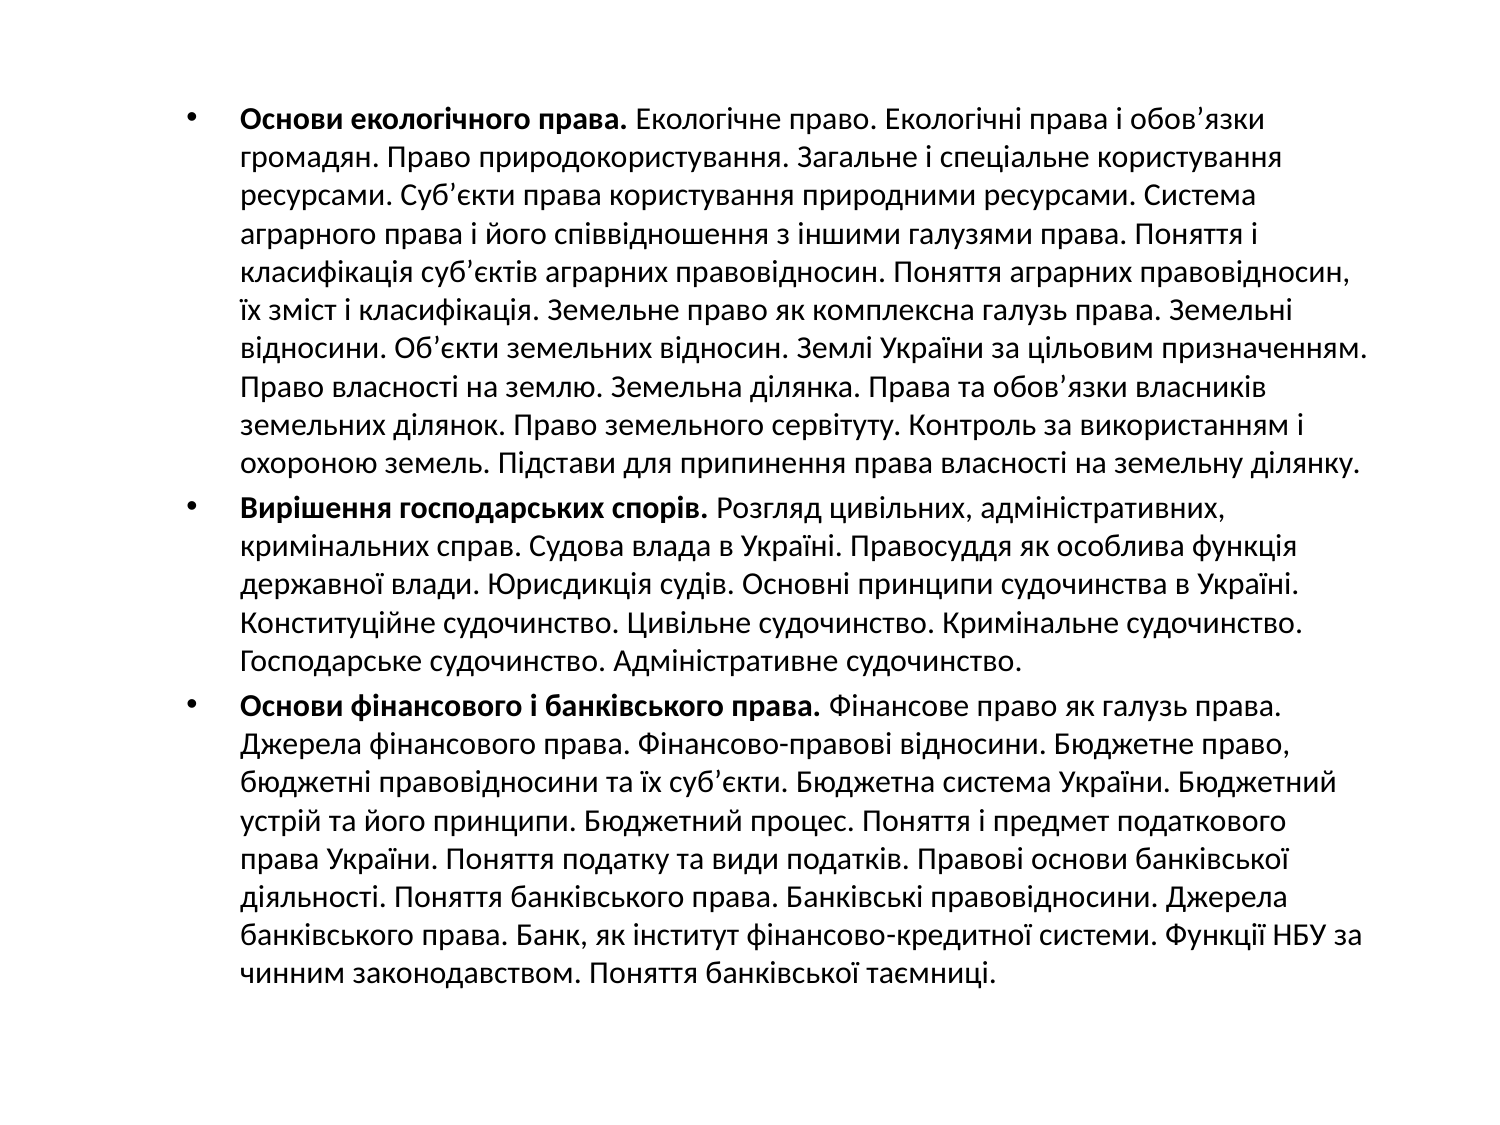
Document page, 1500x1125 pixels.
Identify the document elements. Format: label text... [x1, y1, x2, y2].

list Основи екологічного права. Екологічне право. Екологічні права і обов’язки громадян. Право природокористування. Загальне і спеціальне користування ресурсами. Суб’єкти права користування природними ресурсами. Система аграрного права і його співвідношення з іншими галузями права. Поняття і класифікація суб’єктів аграрних правовідносин. Поняття аграрних правовідносин, їх зміст і класифікація. Земельне право як комплексна галузь права. Земельні відносини. Об’єкти земельних відносин. Землі України за цільовим призначенням. Право власності на землю. Земельна ділянка. Права та обов’язки власників земельних ділянок. Право земельного сервітуту. Контроль за використанням і охороною земель. Підстави для припинення права власності на земельну ділянку. Вирішення господарських спорів. Розгляд цивільних, адміністративних, кримінальних справ. Судова влада в Україні. Правосуддя як особлива функція державної влади. Юрисдикція судів. Основні принципи судочинства в Україні. Конституційне судочинство. Цивільне судочинство. Кримінальне судочинство. Господарське судочинство. Адміністративне судочинство. Основи фінансового і банківського права. Фінансове право як галузь права. Джерела фінансового права. Фінансово-правові відносини. Бюджетне право, бюджетні правовідносини та їх суб’єкти. Бюджетна система України. Бюджетний устрій та його принципи. Бюджетний процес. Поняття і предмет податкового права України. Поняття податку та види податків. Правові основи банківської діяльності. Поняття банківського права. Банківські правовідносини. Джерела банківського права. Банк, як інститут фінансово-кредитної системи. Функції НБУ за чинним законодавством. Поняття банківської таємниці. [171, 90, 1388, 1024]
